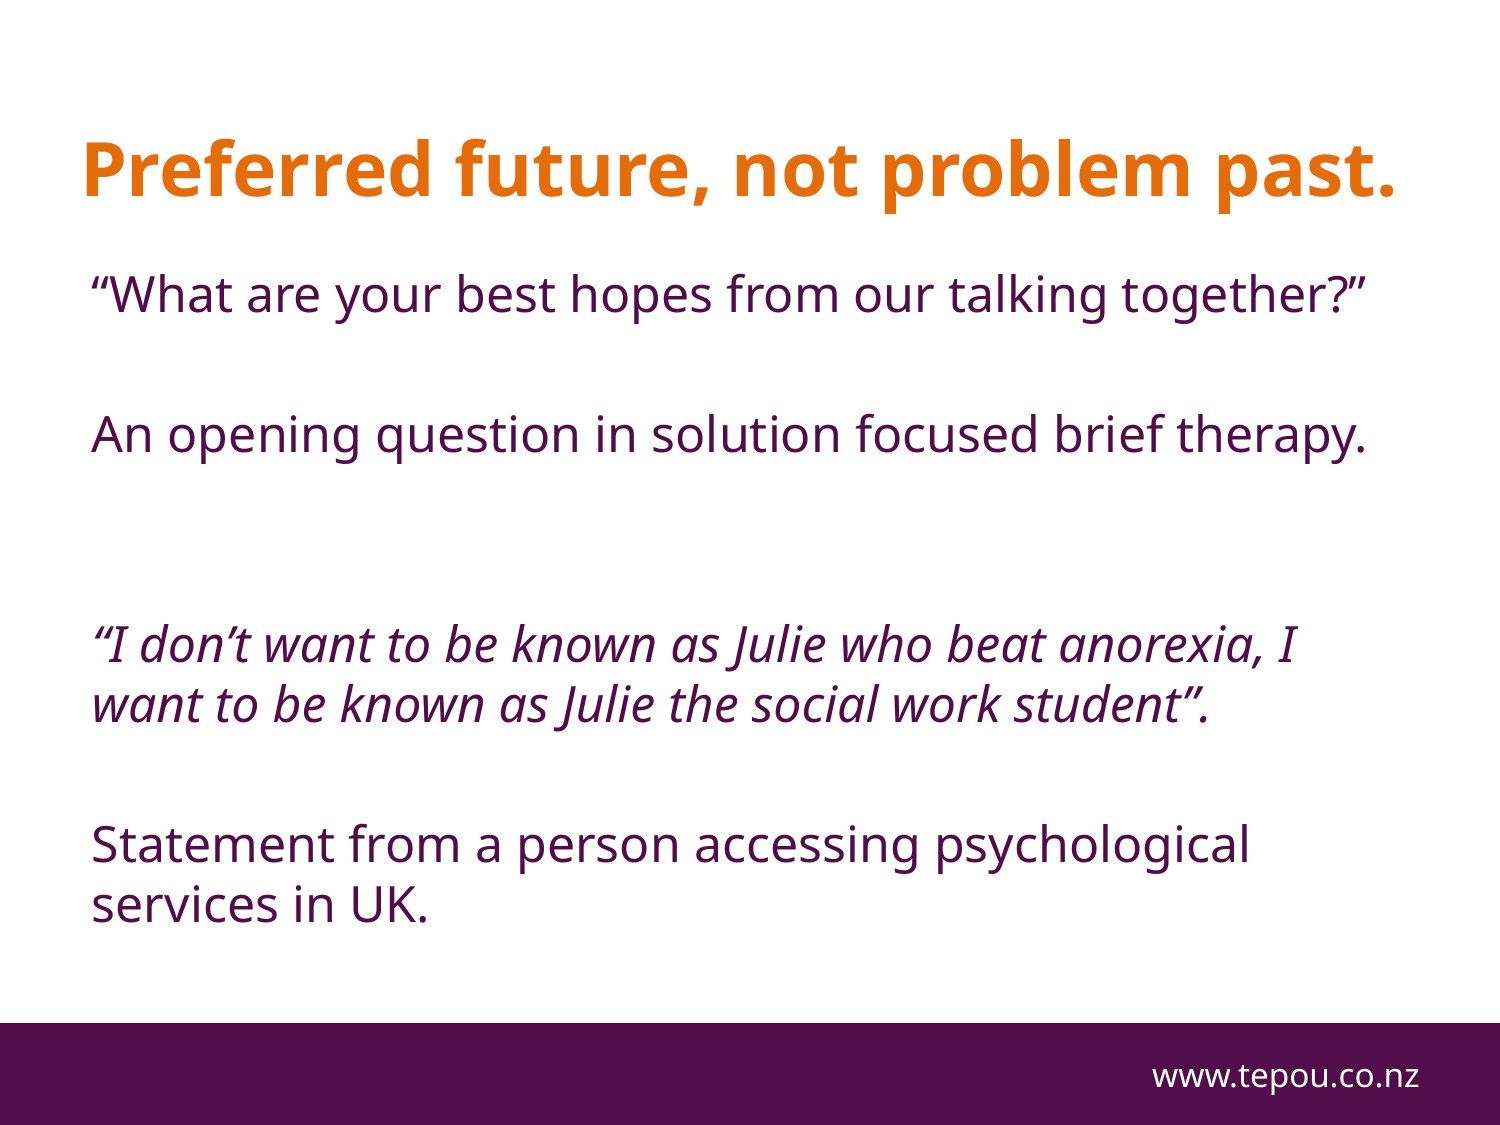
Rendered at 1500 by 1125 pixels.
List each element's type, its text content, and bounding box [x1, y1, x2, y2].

list “What are your best hopes from our talking together?” An opening question in solution focused brief therapy. “I don’t want to be known as Julie who beat anorexia, I want to be known as Julie the social work student”. Statement from a person accessing psychological services in UK. [76, 255, 1427, 988]
title Preferred future, not problem past. [64, 54, 1415, 279]
